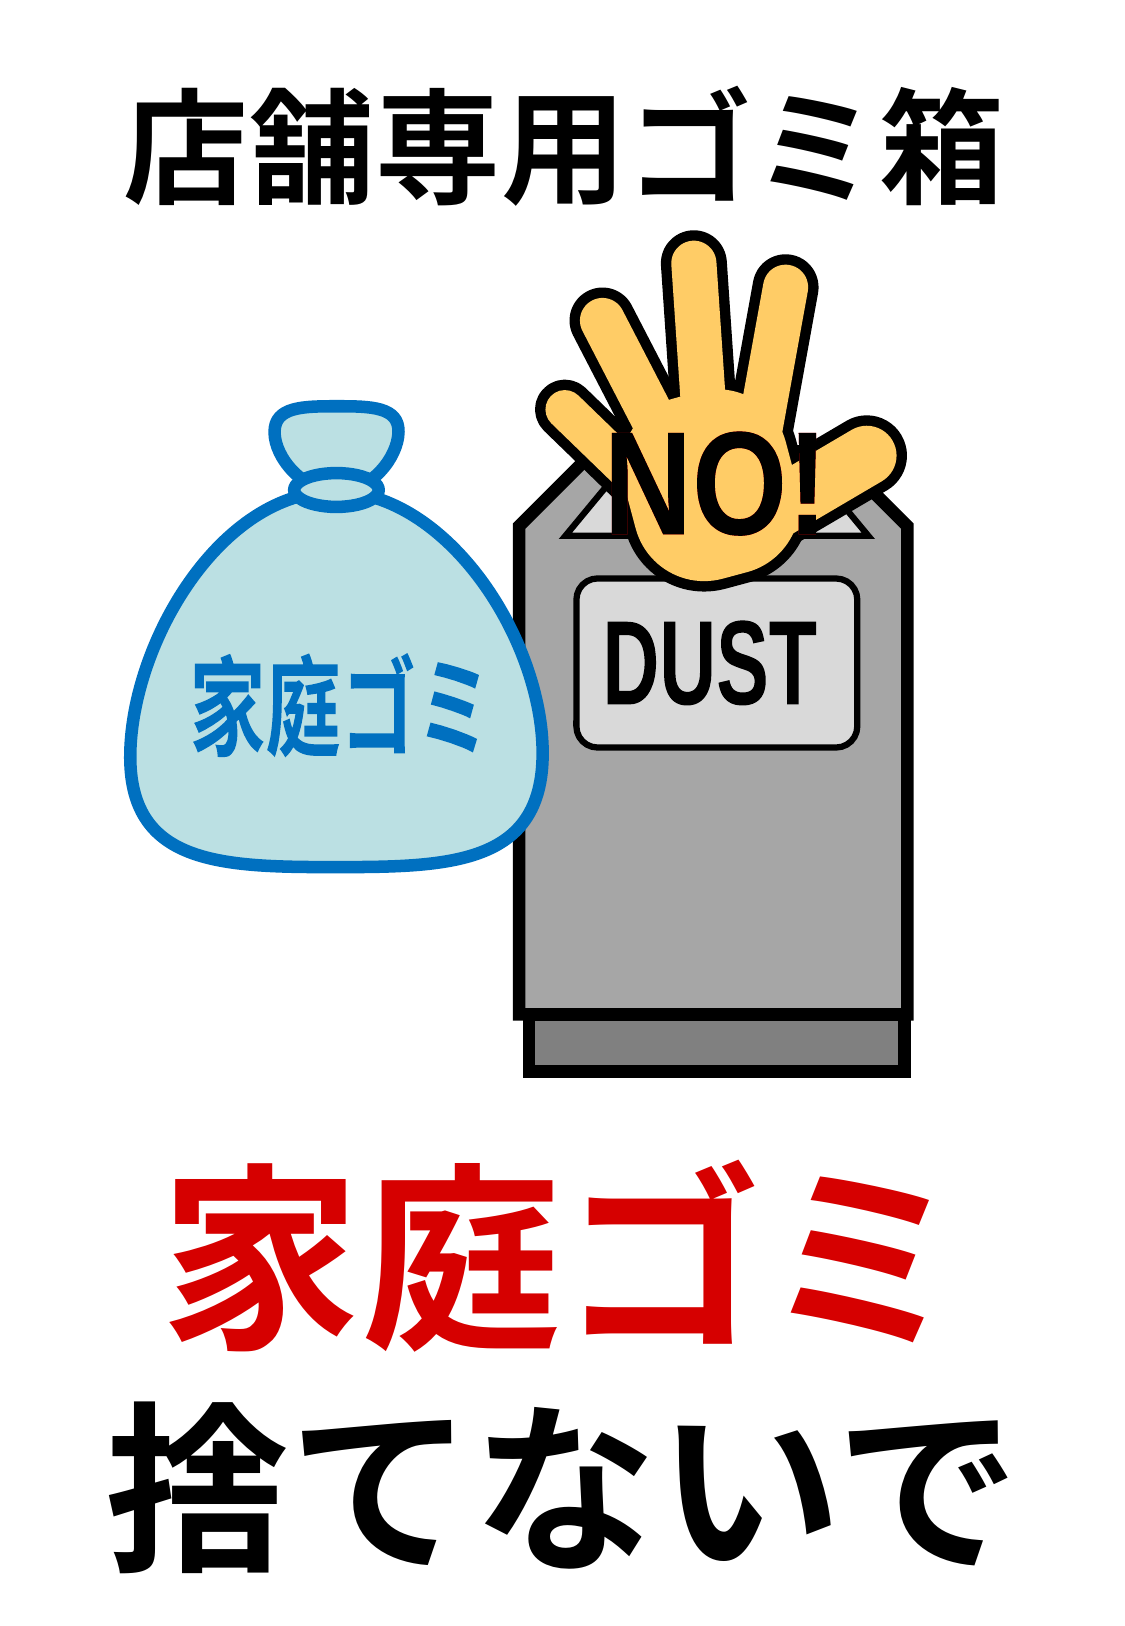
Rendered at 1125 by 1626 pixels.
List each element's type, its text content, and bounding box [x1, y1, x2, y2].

text_box 家庭ゴミ 捨てないで [1, 1126, 1125, 1602]
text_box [130, 240, 908, 1072]
text_box 店舗専用ゴミ箱 [2, 62, 1125, 227]
